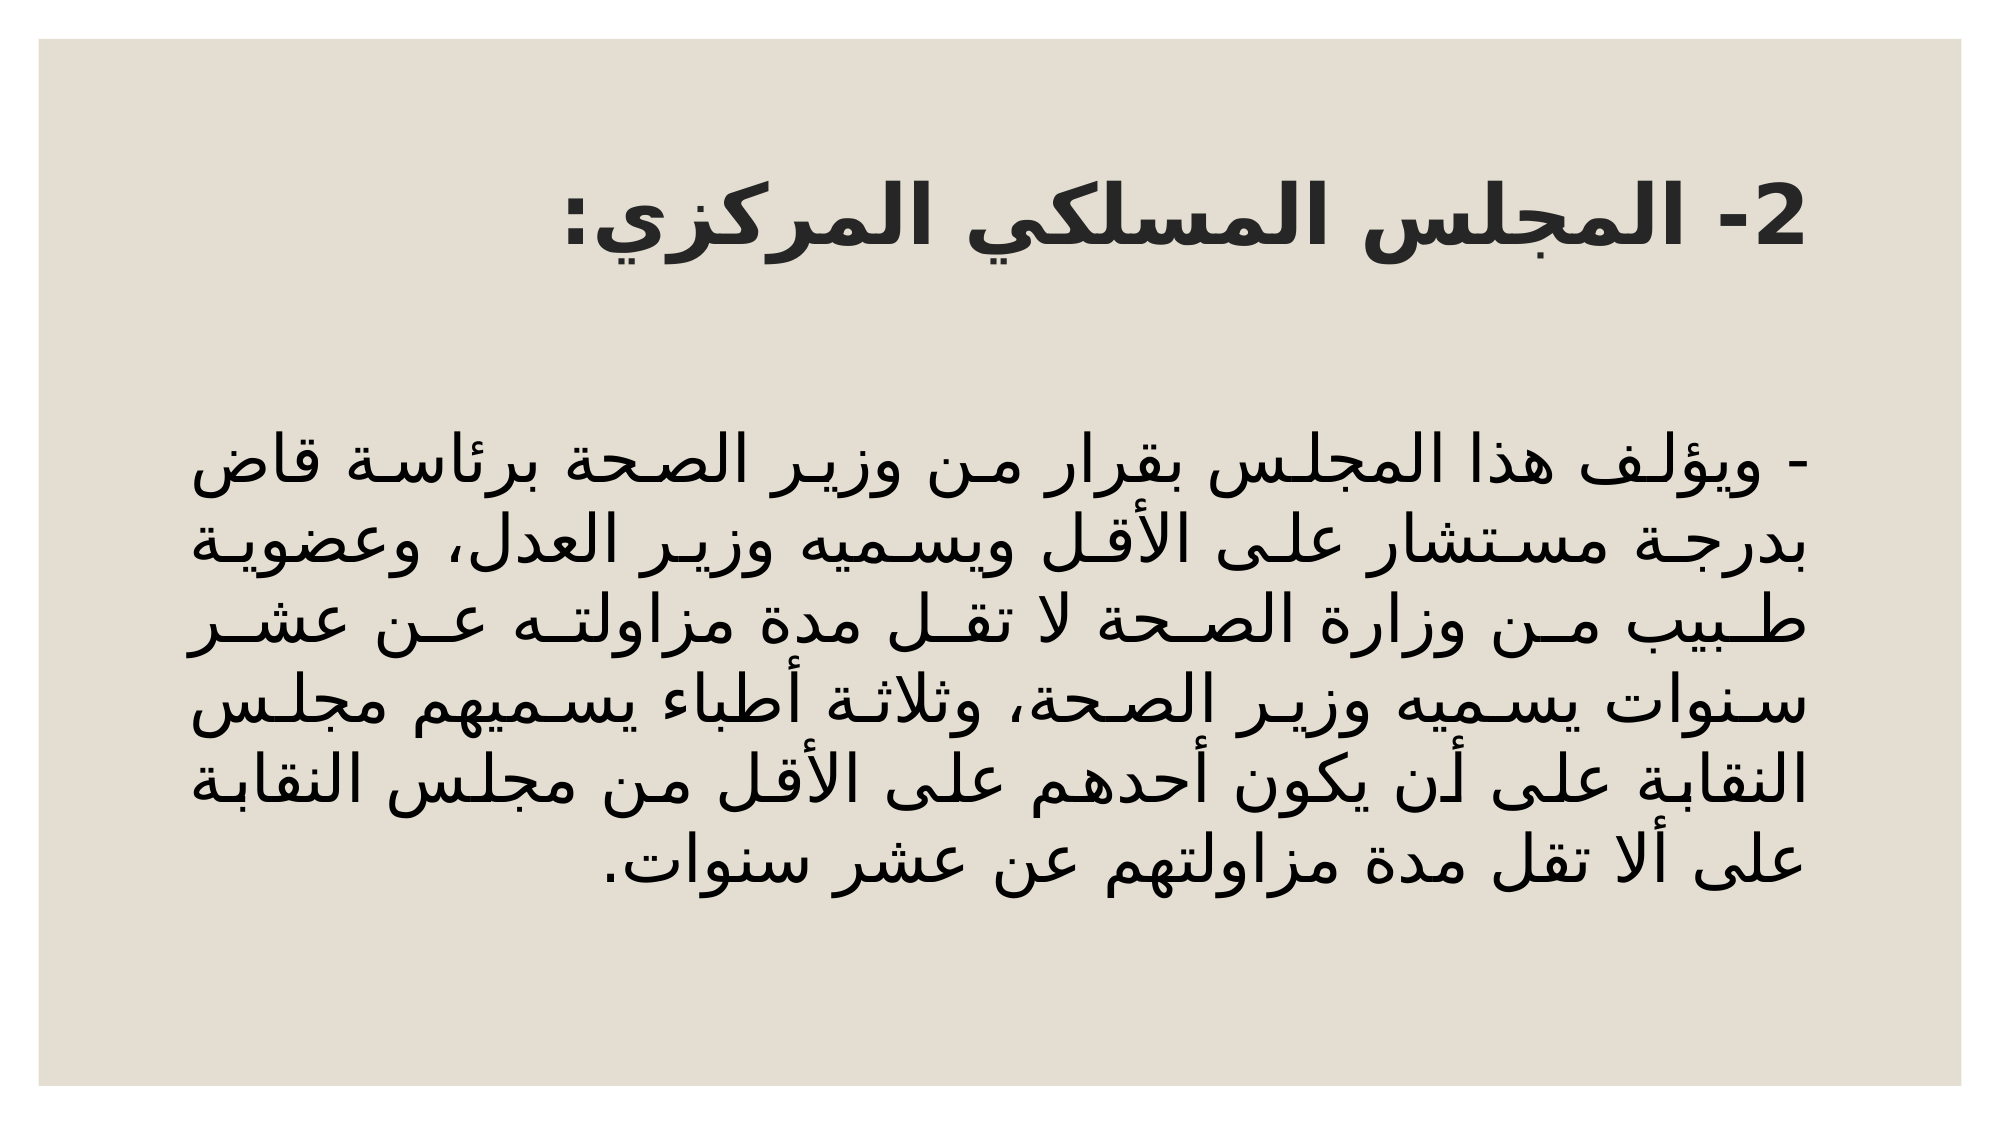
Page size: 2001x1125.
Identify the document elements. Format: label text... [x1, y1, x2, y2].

title 2- المجلس المسلكي المركزي: [174, 105, 1825, 331]
list - ويؤلف هذا المجلس بقرار من وزير الصحة برئاسة قاض بدرجة مستشار على الأقل ويسميه وزير العدل، وعضوية طبيب من وزارة الصحة لا تقل مدة مزاولته عن عشر سنوات يسميه وزير الصحة، وثلاثة أطباء يسميهم مجلس النقابة على أن يكون أحدهم على الأقل من مجلس النقابة على ألا تقل مدة مزاولتهم عن عشر سنوات. [174, 345, 1825, 990]
